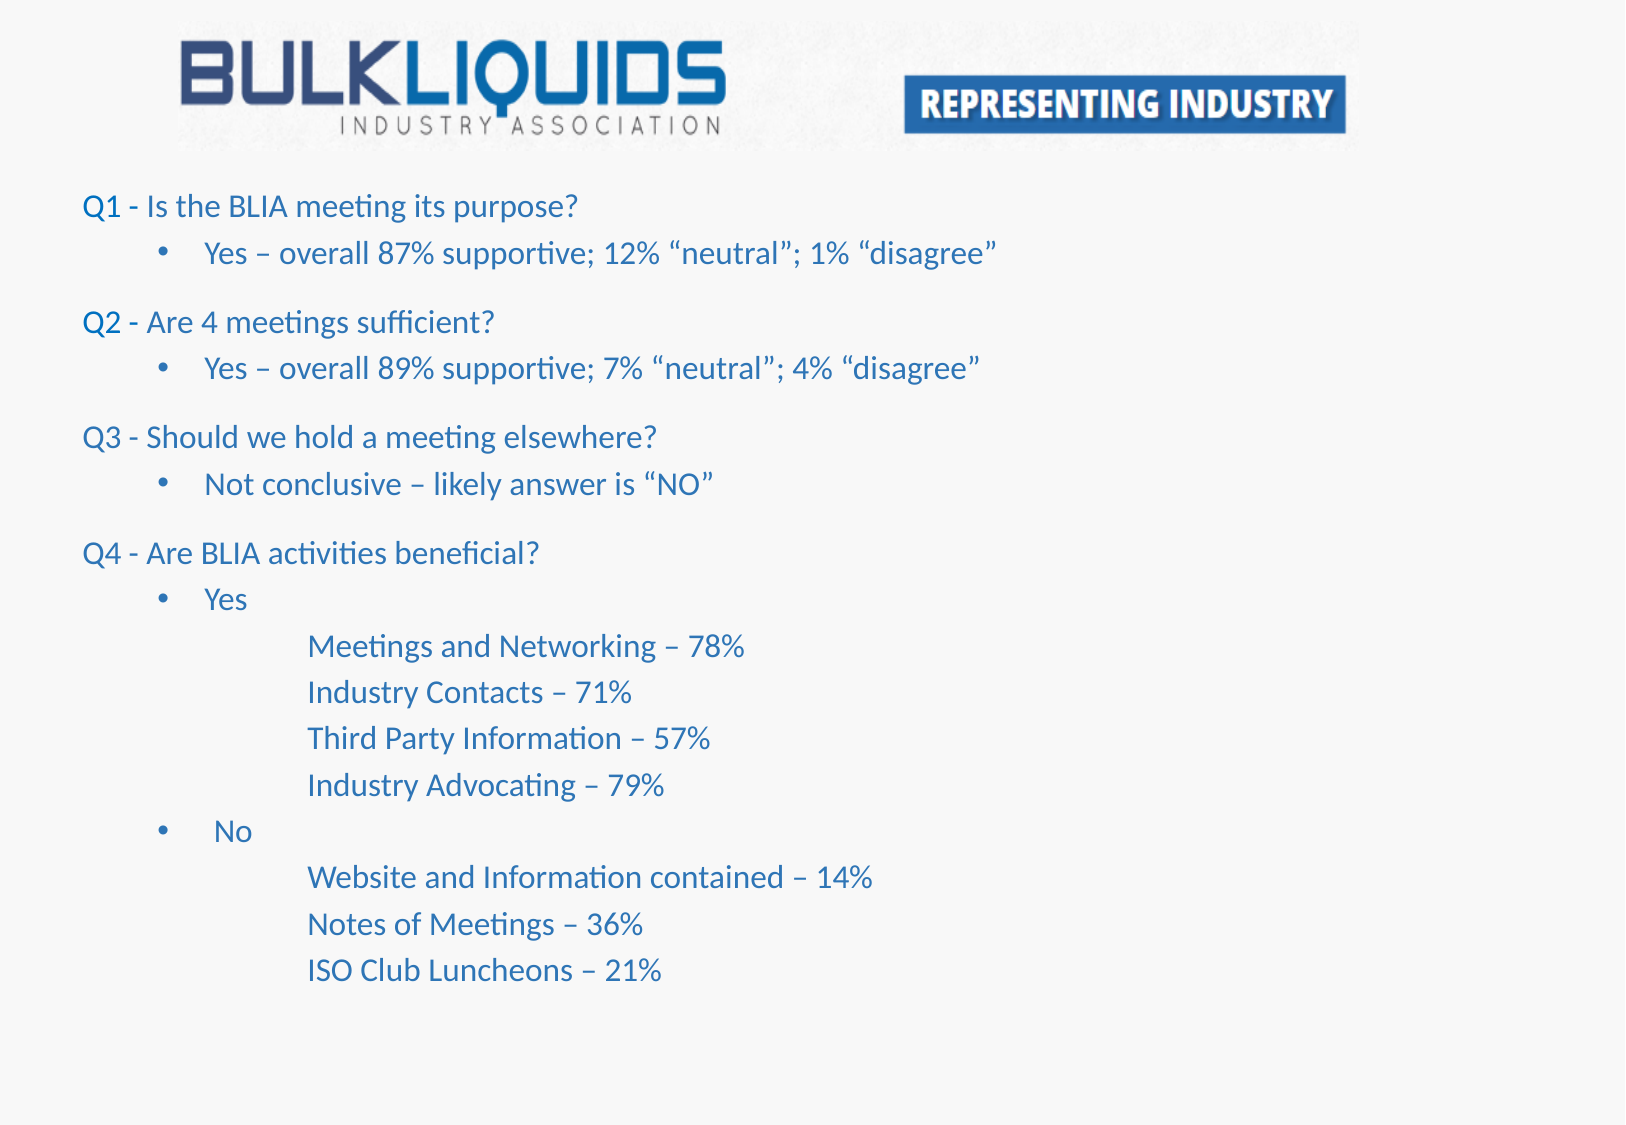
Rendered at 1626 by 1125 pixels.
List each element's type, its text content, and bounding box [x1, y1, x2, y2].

subtitle Q1 - Is the BLIA meeting its purpose? Yes – overall 87% supportive; 12% “neutral”; 1% “disagree” Q2 - Are 4 meetings sufficient? Yes – overall 89% supportive; 7% “neutral”; 4% “disagree” Q3 - Should we hold a meeting elsewhere? Not conclusive – likely answer is “NO” Q4 - Are BLIA activities beneficial? Yes Meetings and Networking – 78% Industry Contacts – 71% Third Party Information – 57% Industry Advocating – 79% No Website and Information contained – 14% Notes of Meetings – 36% ISO Club Luncheons – 21% [67, 181, 1579, 1003]
picture [178, 21, 1359, 151]
